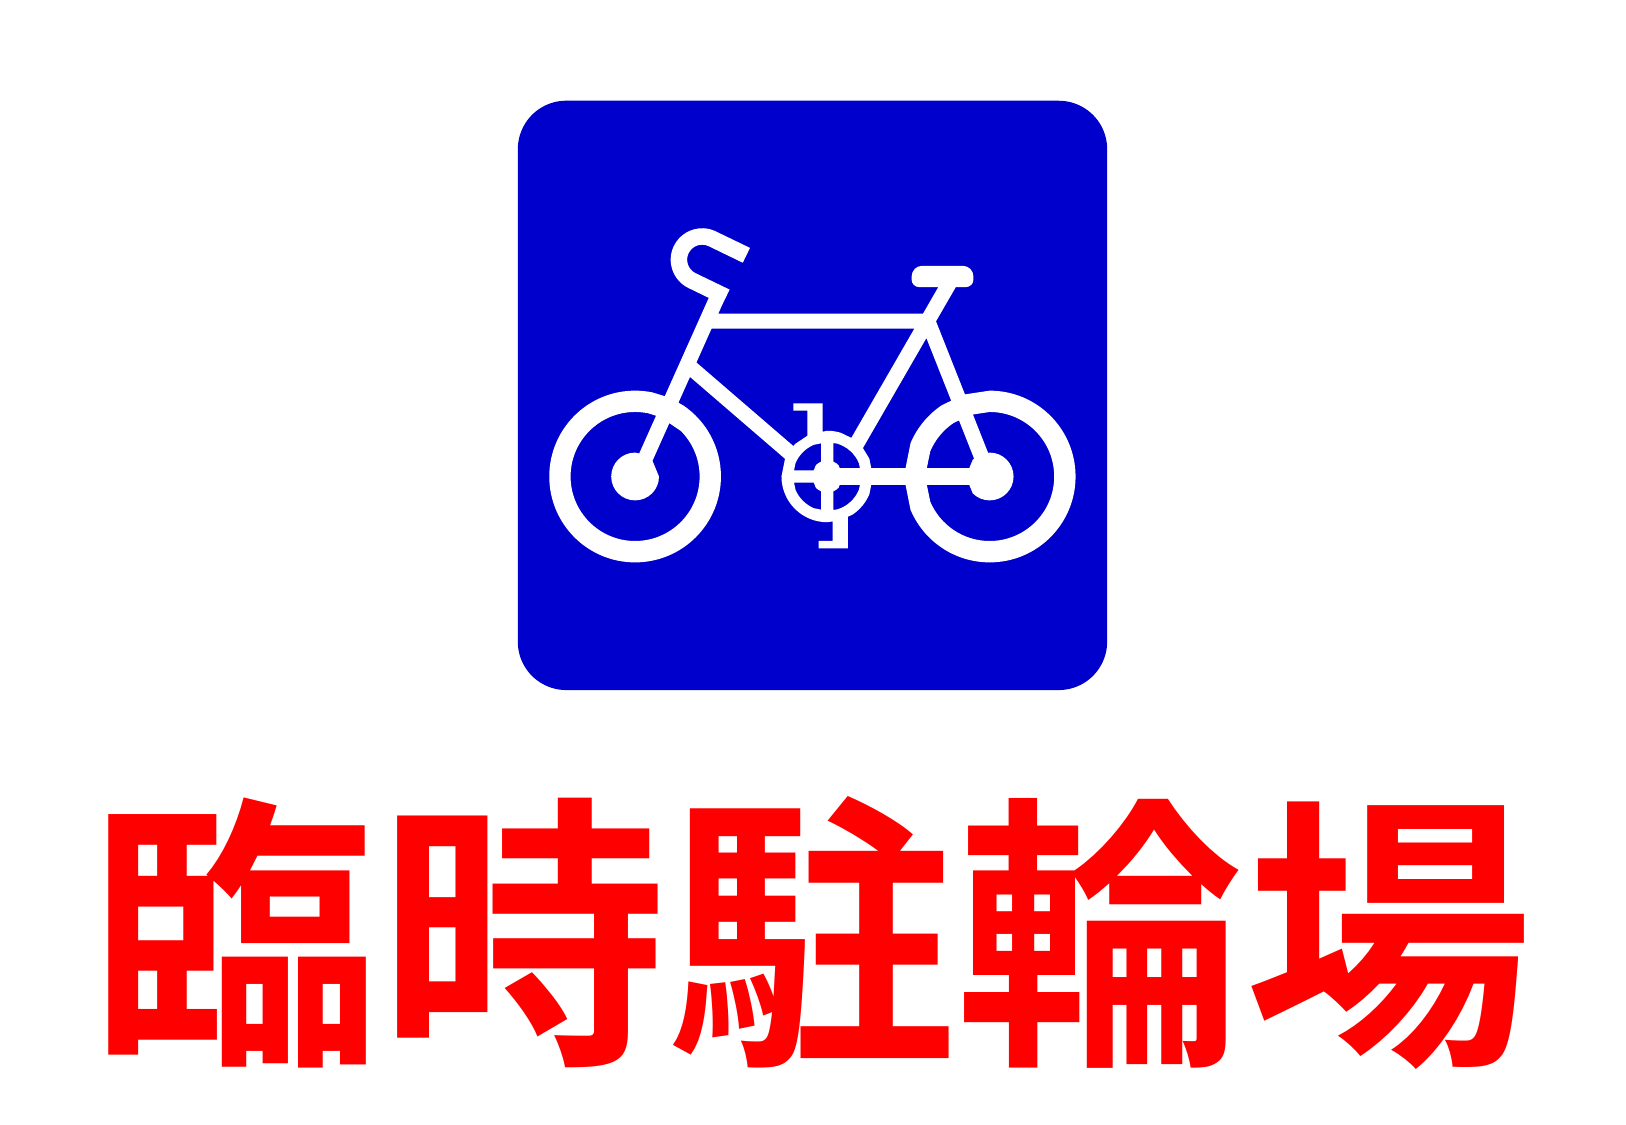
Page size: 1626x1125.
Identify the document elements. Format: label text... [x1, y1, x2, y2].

text_box 臨時駐輪場 [0, 747, 1625, 1108]
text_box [517, 100, 1108, 691]
